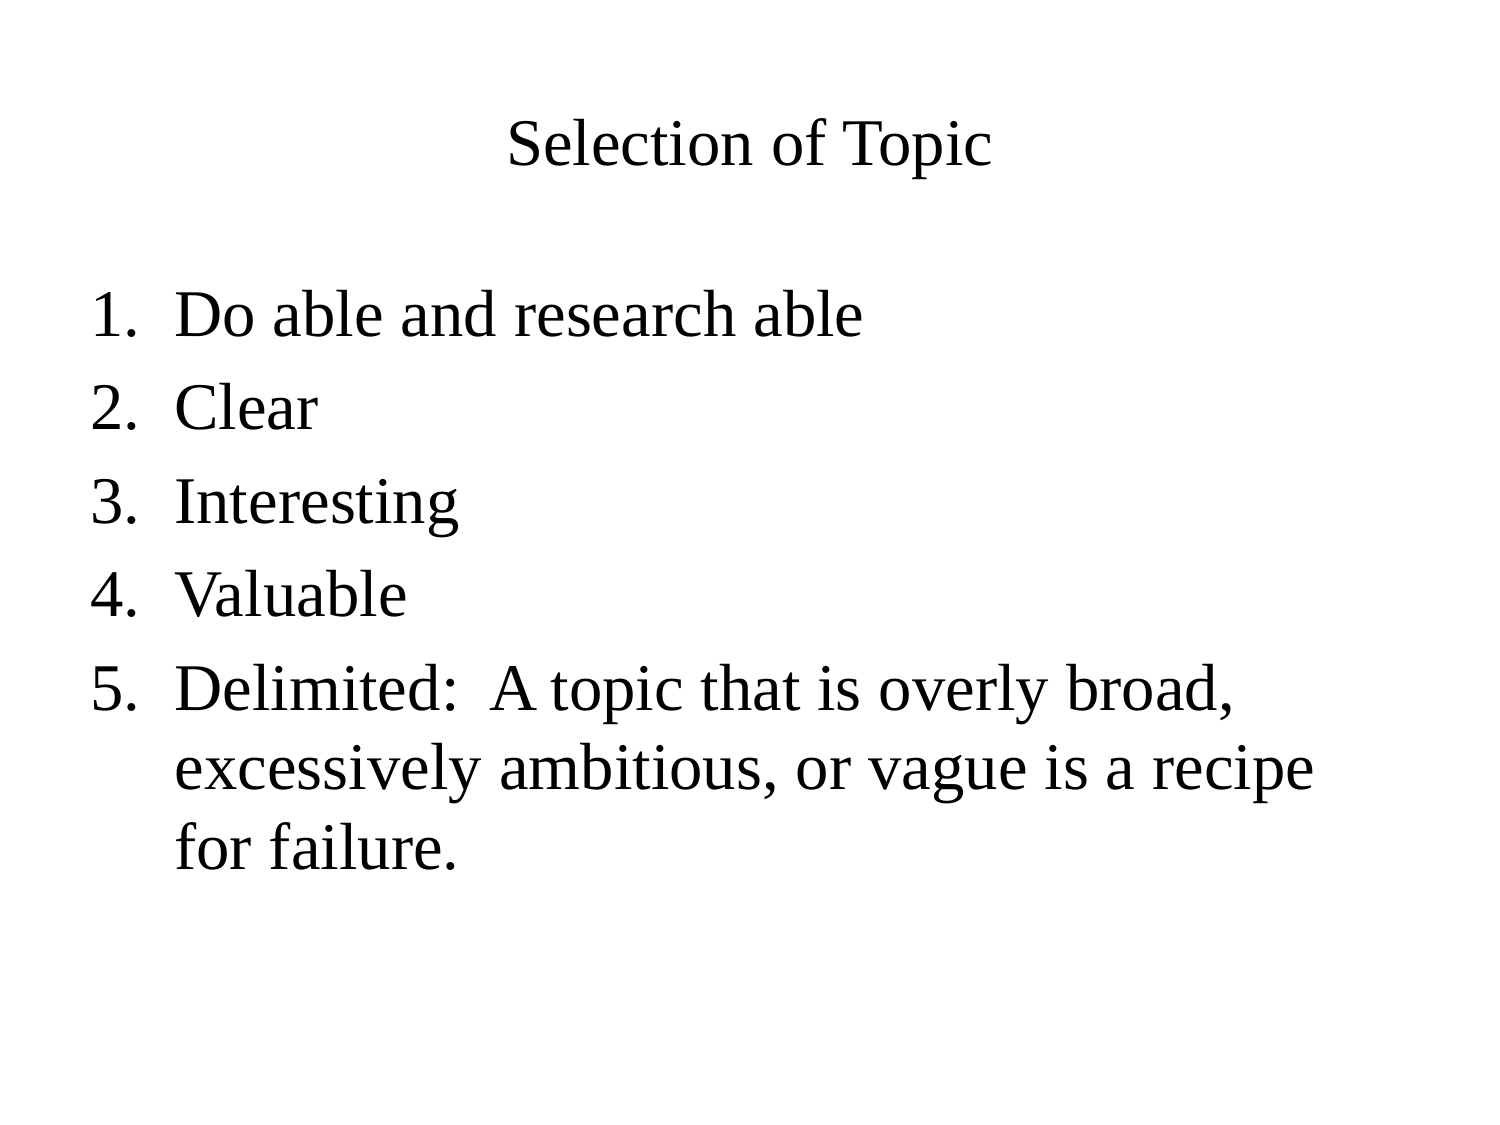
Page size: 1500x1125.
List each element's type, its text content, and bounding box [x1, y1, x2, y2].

list Do able and research able Clear Interesting Valuable Delimited: A topic that is overly broad, excessively ambitious, or vague is a recipe for failure. [75, 262, 1425, 1005]
title Selection of Topic [75, 45, 1425, 233]
